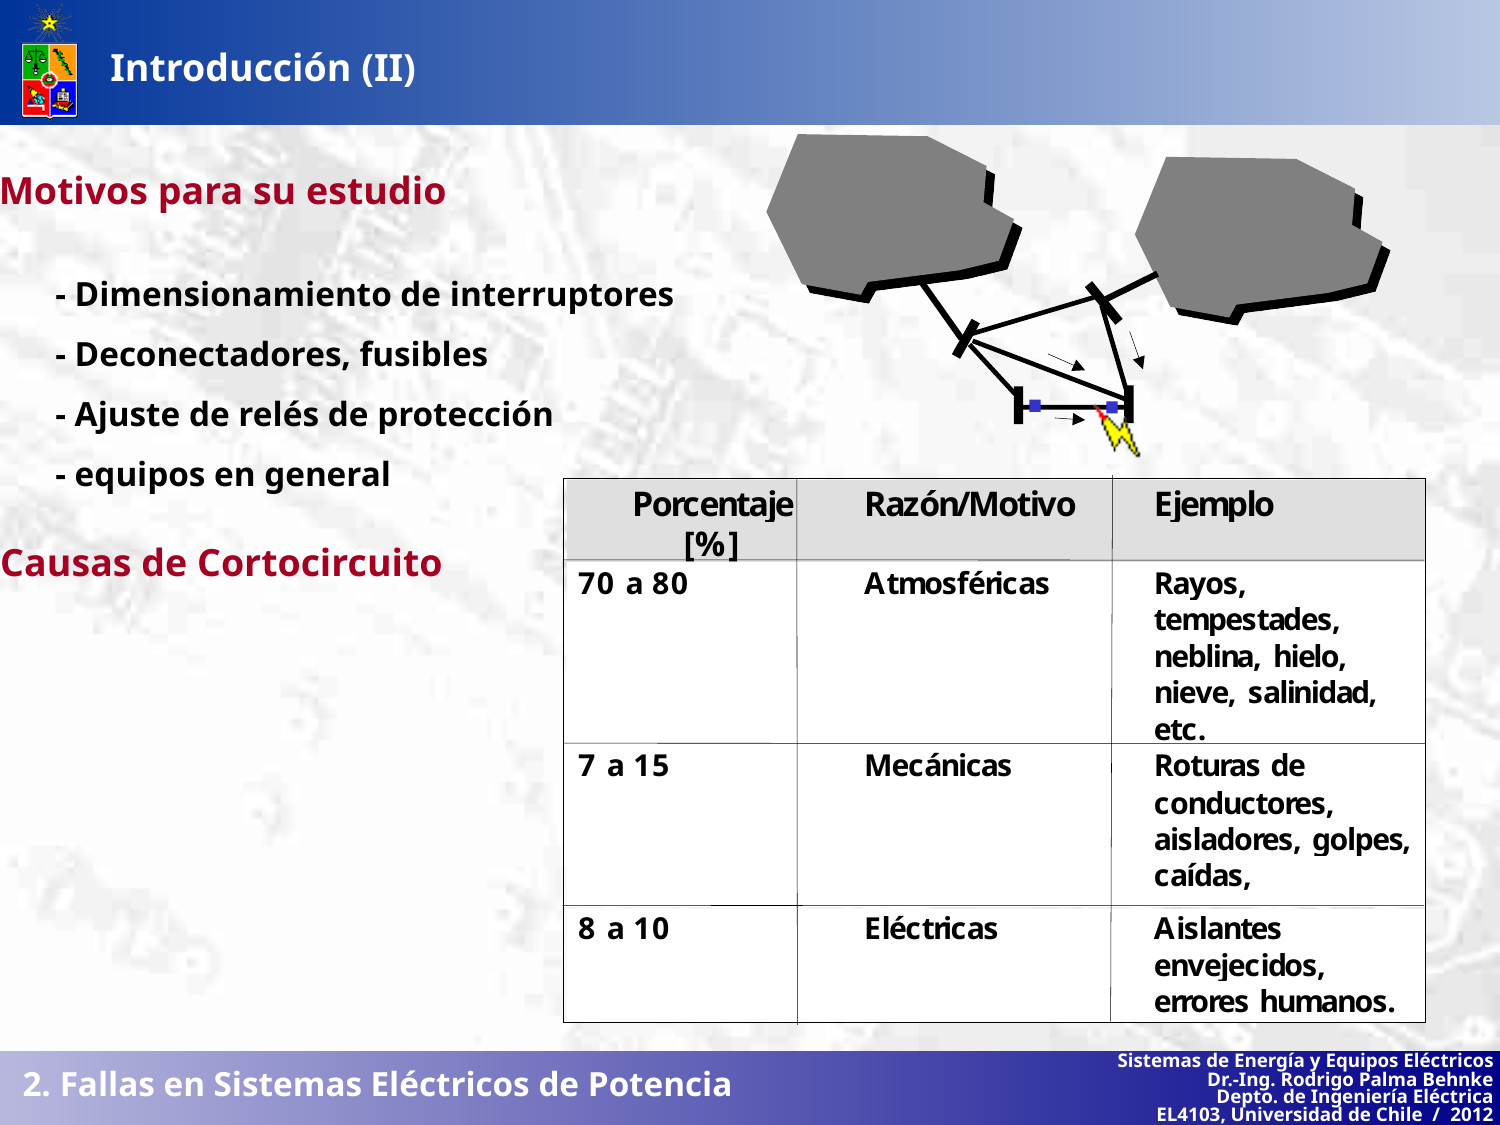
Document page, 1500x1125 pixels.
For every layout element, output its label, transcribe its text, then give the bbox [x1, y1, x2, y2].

text_box 2. Fallas en Sistemas Eléctricos de Potencia [7, 1063, 551, 1111]
picture [10, 0, 89, 124]
picture [1043, 347, 1146, 466]
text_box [556, 480, 1426, 1123]
text_box [1134, 156, 1383, 318]
text_box Introducción (II) [95, 36, 1365, 97]
text_box - Dimensionamiento de interruptores - Deconectadores, fusibles - Ajuste de relés de protección - equipos en general [40, 245, 1447, 501]
text_box [1029, 399, 1038, 412]
picture [0, 125, 1500, 1051]
text_box Motivos para su estudio [0, 160, 462, 220]
text_box Causas de Cortocircuito [0, 531, 458, 591]
text_box [766, 134, 1015, 295]
